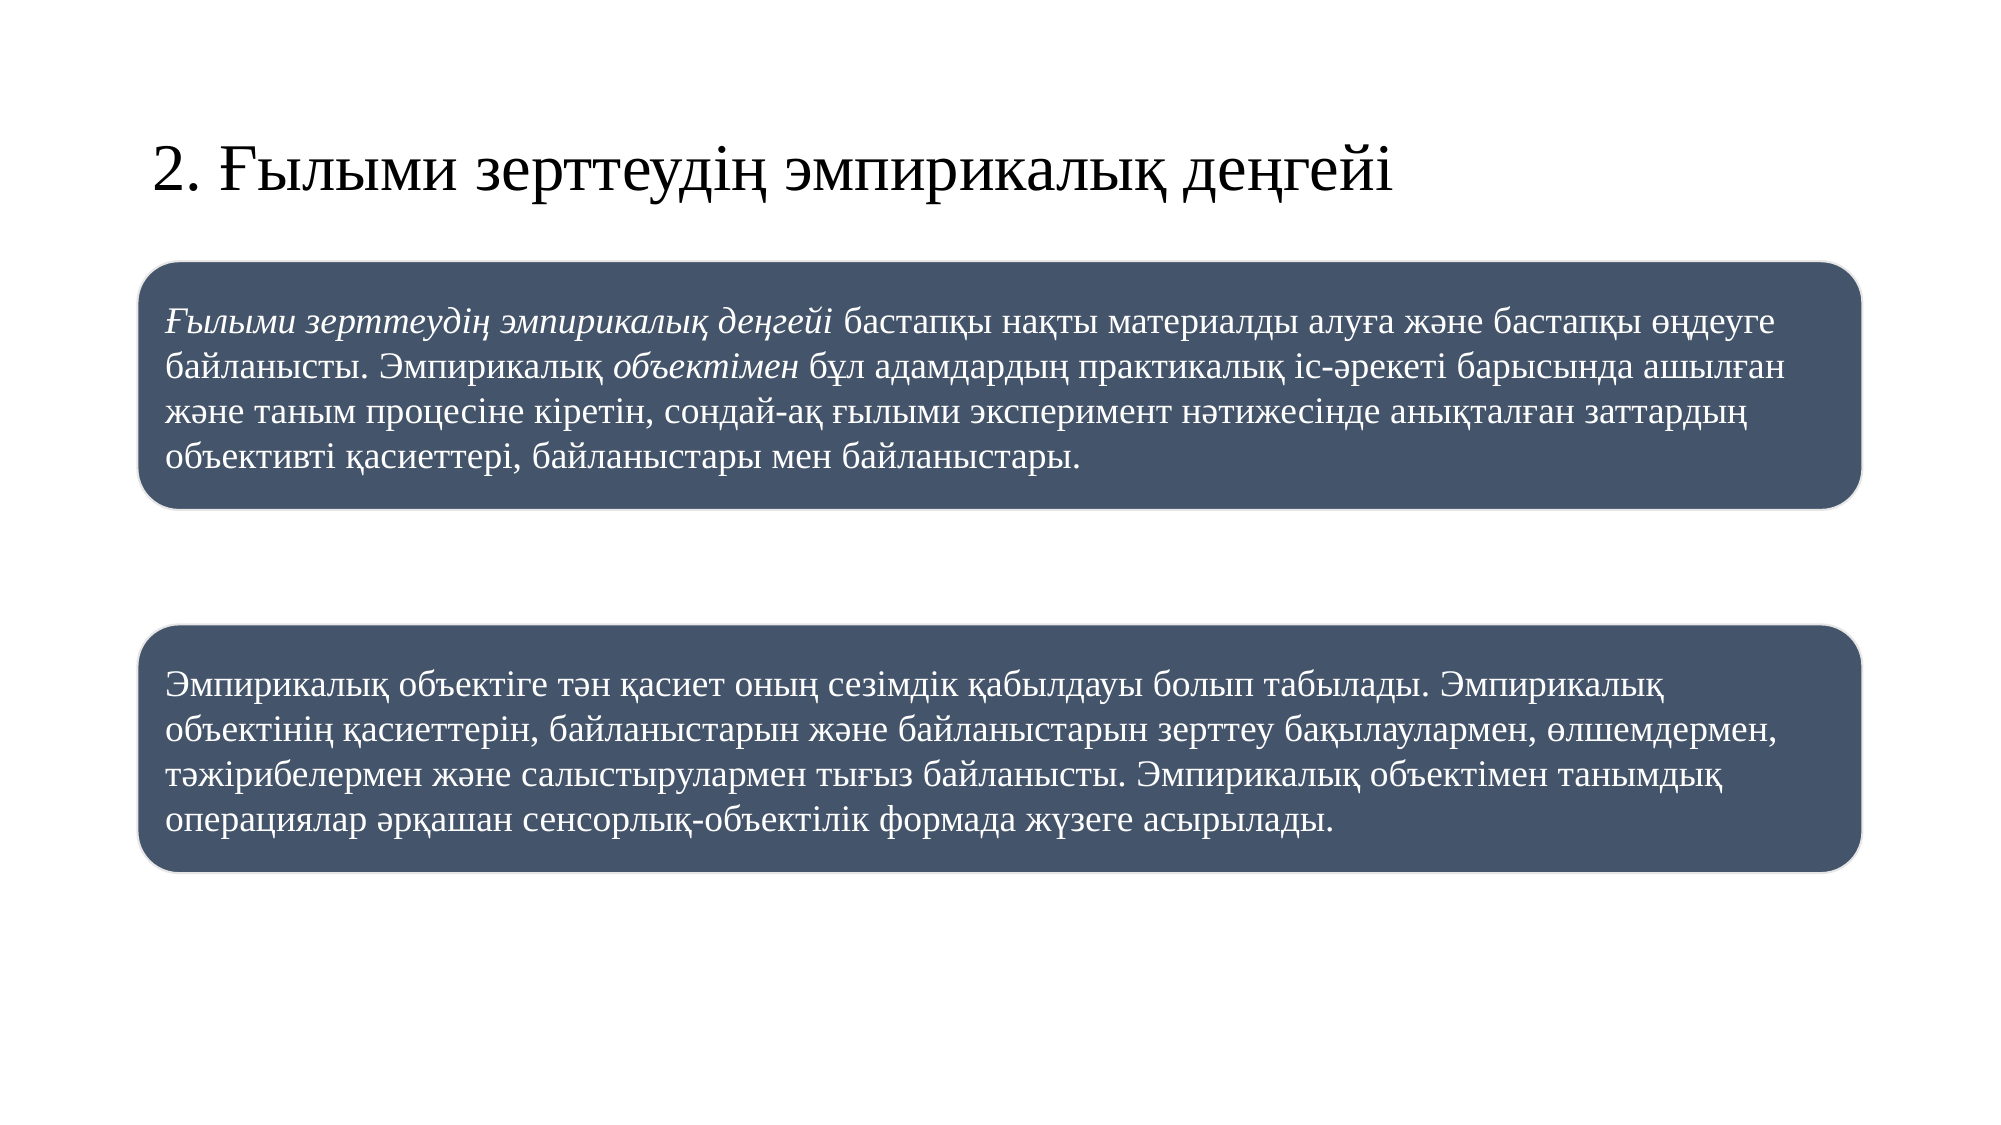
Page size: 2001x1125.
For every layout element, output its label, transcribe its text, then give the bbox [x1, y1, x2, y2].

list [137, 261, 1863, 988]
title 2. Ғылыми зерттеудің эмпирикалық деңгейі [137, 59, 1863, 261]
